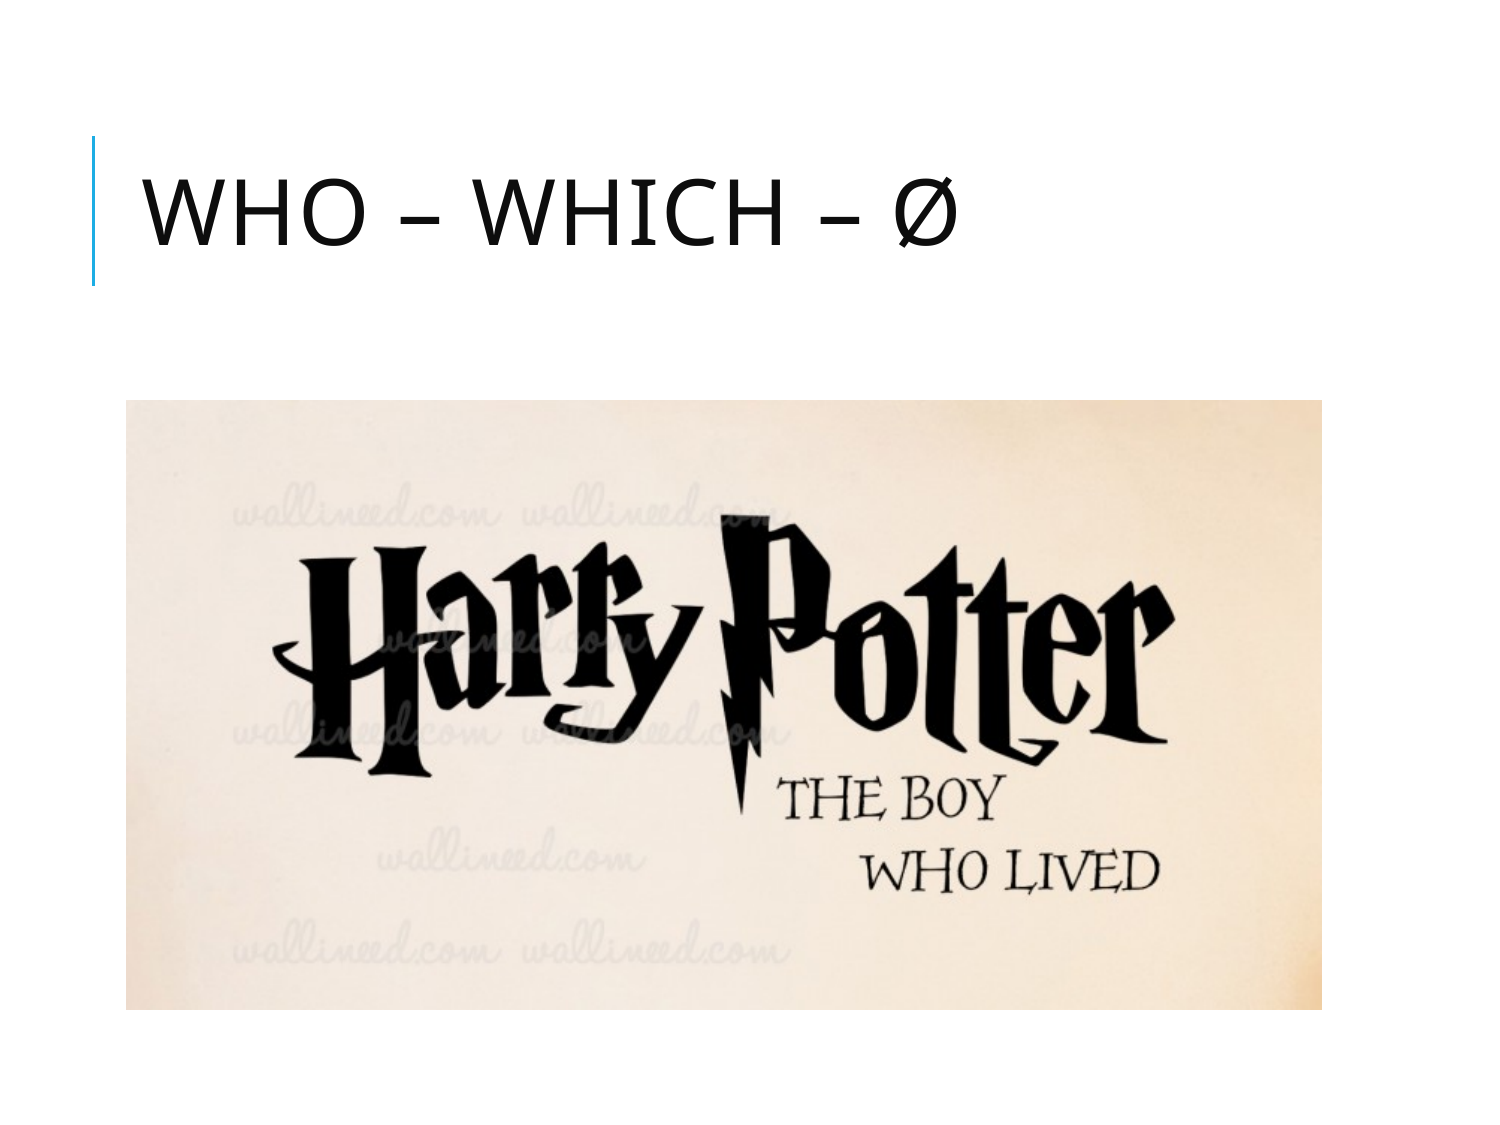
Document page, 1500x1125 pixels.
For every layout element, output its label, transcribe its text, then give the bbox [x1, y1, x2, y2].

title Who – which – Ø [126, 96, 1322, 342]
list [125, 400, 1323, 1010]
